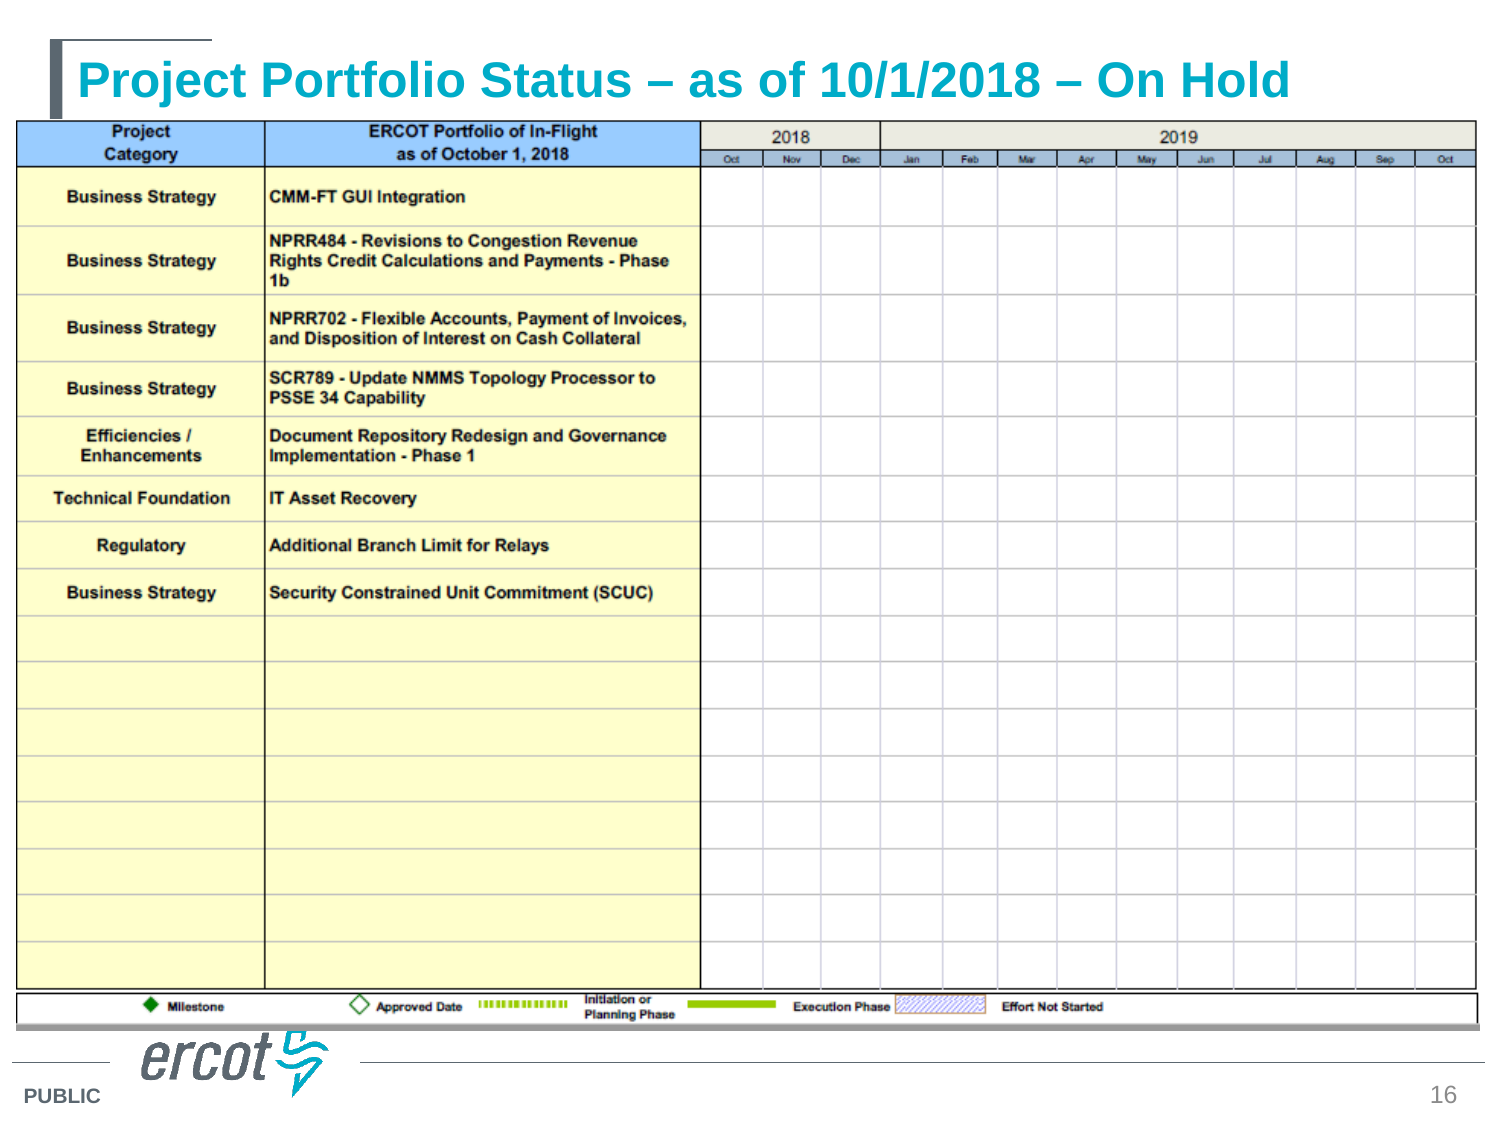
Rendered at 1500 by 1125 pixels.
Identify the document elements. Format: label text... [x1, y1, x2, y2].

picture [16, 118, 1480, 1100]
title Project Portfolio Status – as of 10/1/2018 – On Hold [62, 39, 1480, 118]
slide_number 16 [1412, 1076, 1475, 1112]
